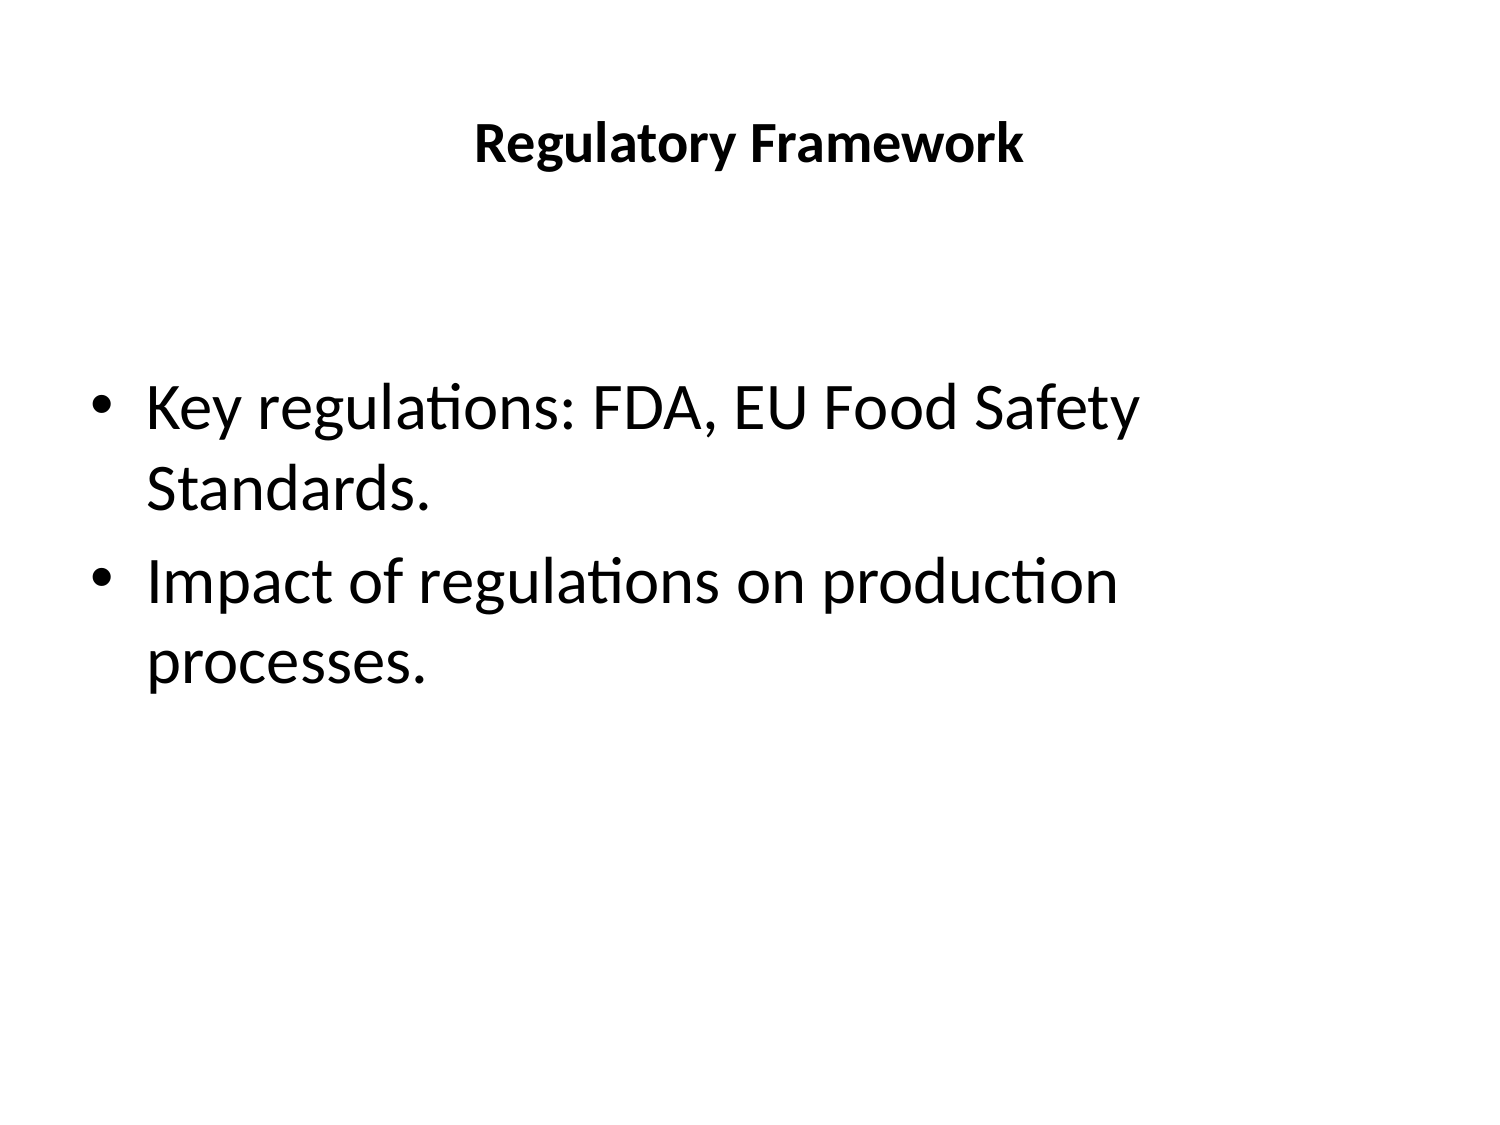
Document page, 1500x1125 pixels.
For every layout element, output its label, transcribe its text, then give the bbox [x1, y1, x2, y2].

list Key regulations: FDA, EU Food Safety Standards. Impact of regulations on production processes. [75, 262, 1425, 1005]
title Regulatory Framework [75, 45, 1425, 233]
